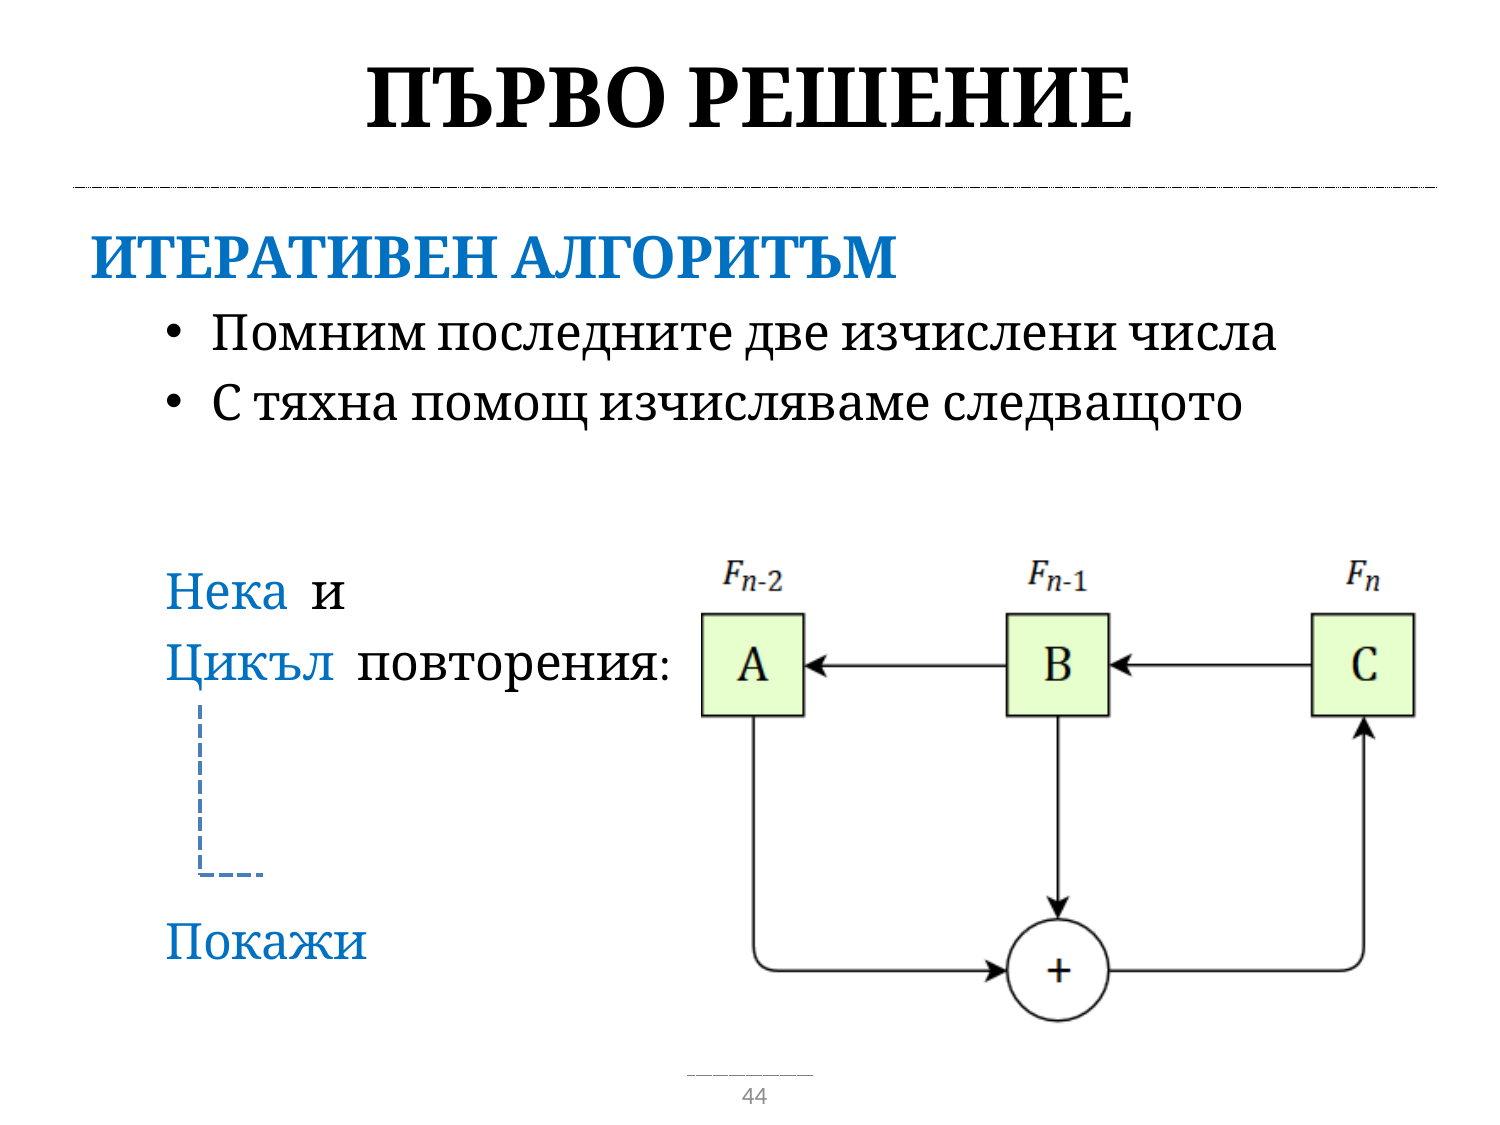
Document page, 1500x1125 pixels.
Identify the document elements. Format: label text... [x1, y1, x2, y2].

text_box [199, 705, 263, 876]
title Първо решение [0, 0, 1500, 188]
slide_number 44 [579, 1065, 930, 1125]
picture [700, 537, 1418, 1026]
